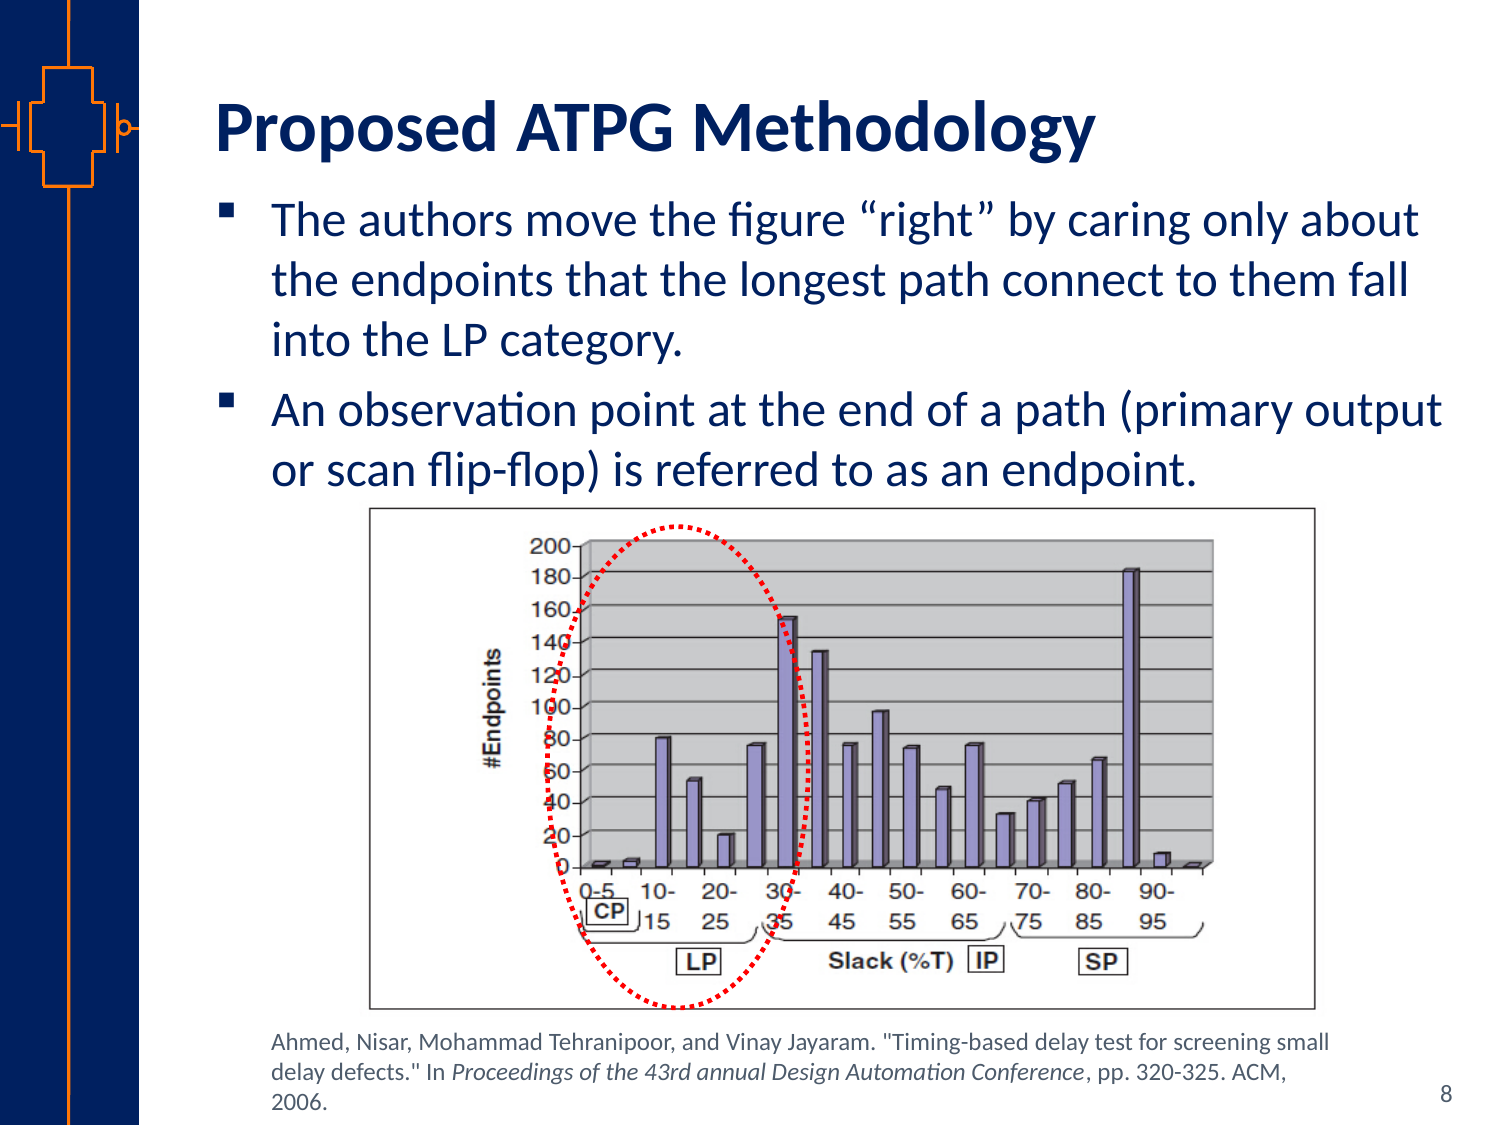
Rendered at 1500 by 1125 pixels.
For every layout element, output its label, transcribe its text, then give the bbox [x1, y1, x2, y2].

slide_number 8 [1425, 1062, 1488, 1123]
text_box Proposed ATPG Methodology [199, 71, 1488, 174]
list The authors move the figure “right” by caring only about the endpoints that the longest path connect to them fall into the LP category. An observation point at the end of a path (primary output or scan flip-flop) is referred to as an endpoint. [200, 179, 1488, 527]
picture [358, 500, 1332, 1019]
text_box Ahmed, Nisar, Mohammad Tehranipoor, and Vinay Jayaram. "Timing-based delay test for screening small delay defects." In Proceedings of the 43rd annual Design Automation Conference, pp. 320-325. ACM, 2006. [256, 1018, 1361, 1124]
